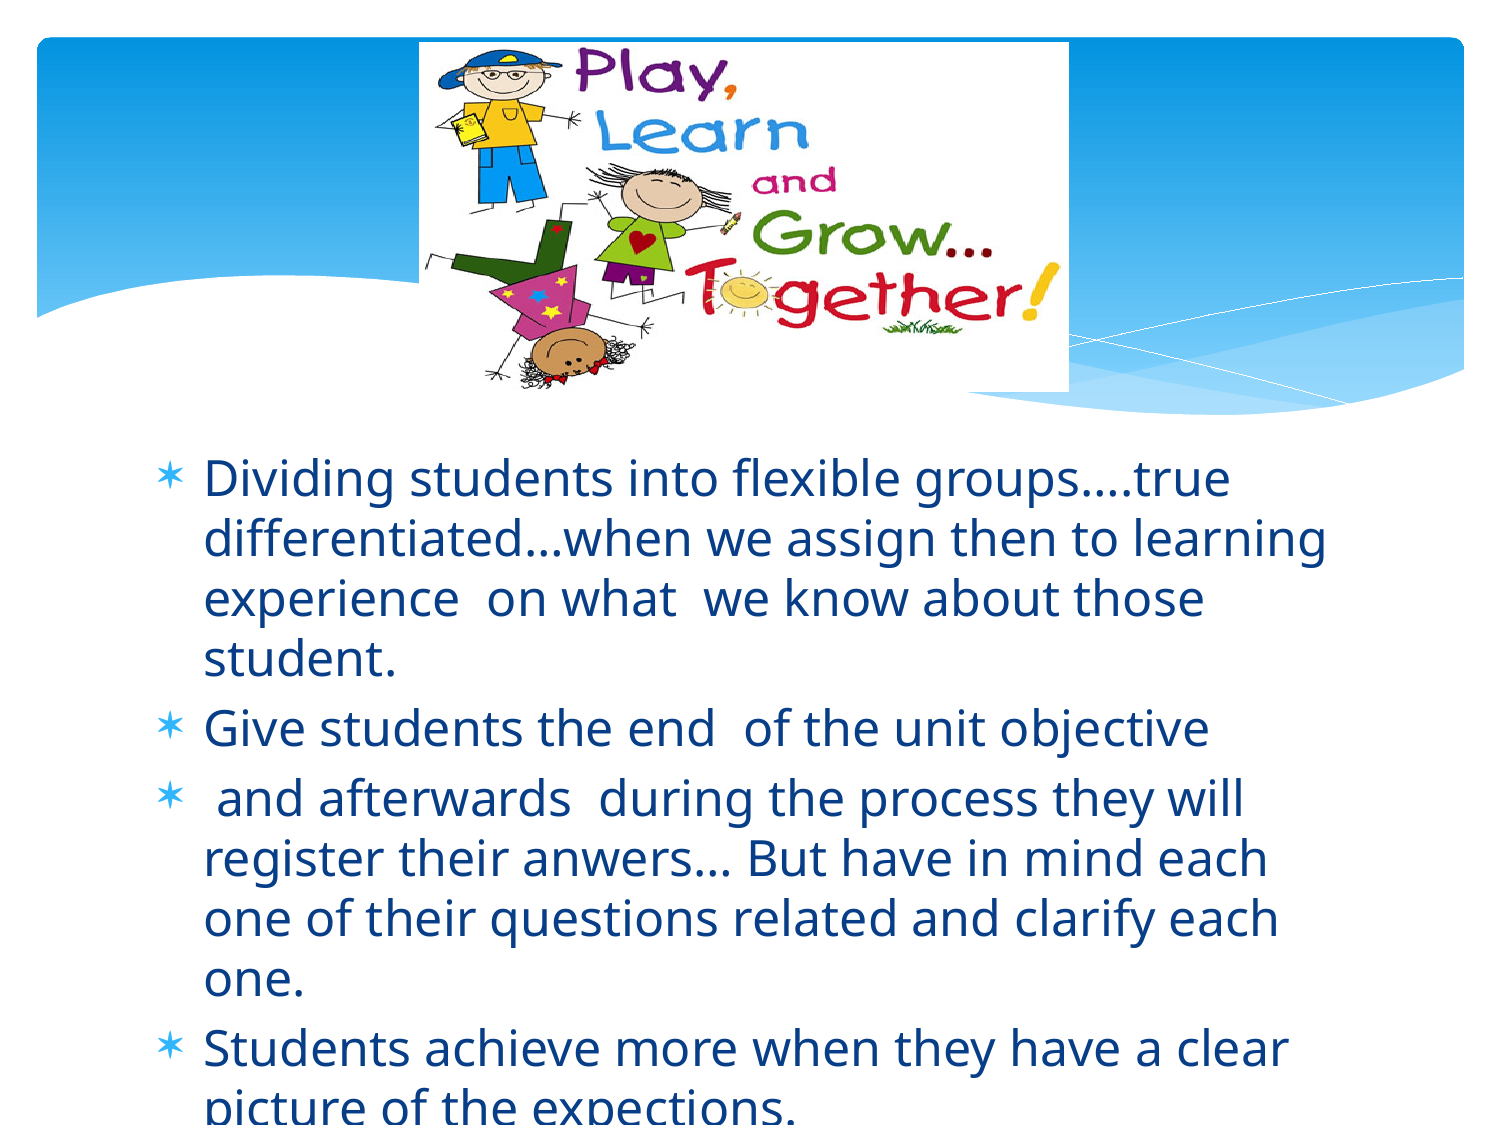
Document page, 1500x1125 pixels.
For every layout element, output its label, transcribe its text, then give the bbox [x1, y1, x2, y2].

picture [418, 43, 1070, 392]
list Dividing students into flexible groups….true differentiated…when we assign then to learning experience on what we know about those student. Give students the end of the unit objective and afterwards during the process they will register their anwers… But have in mind each one of their questions related and clarify each one. Students achieve more when they have a clear picture of the expections. [143, 438, 1359, 1005]
